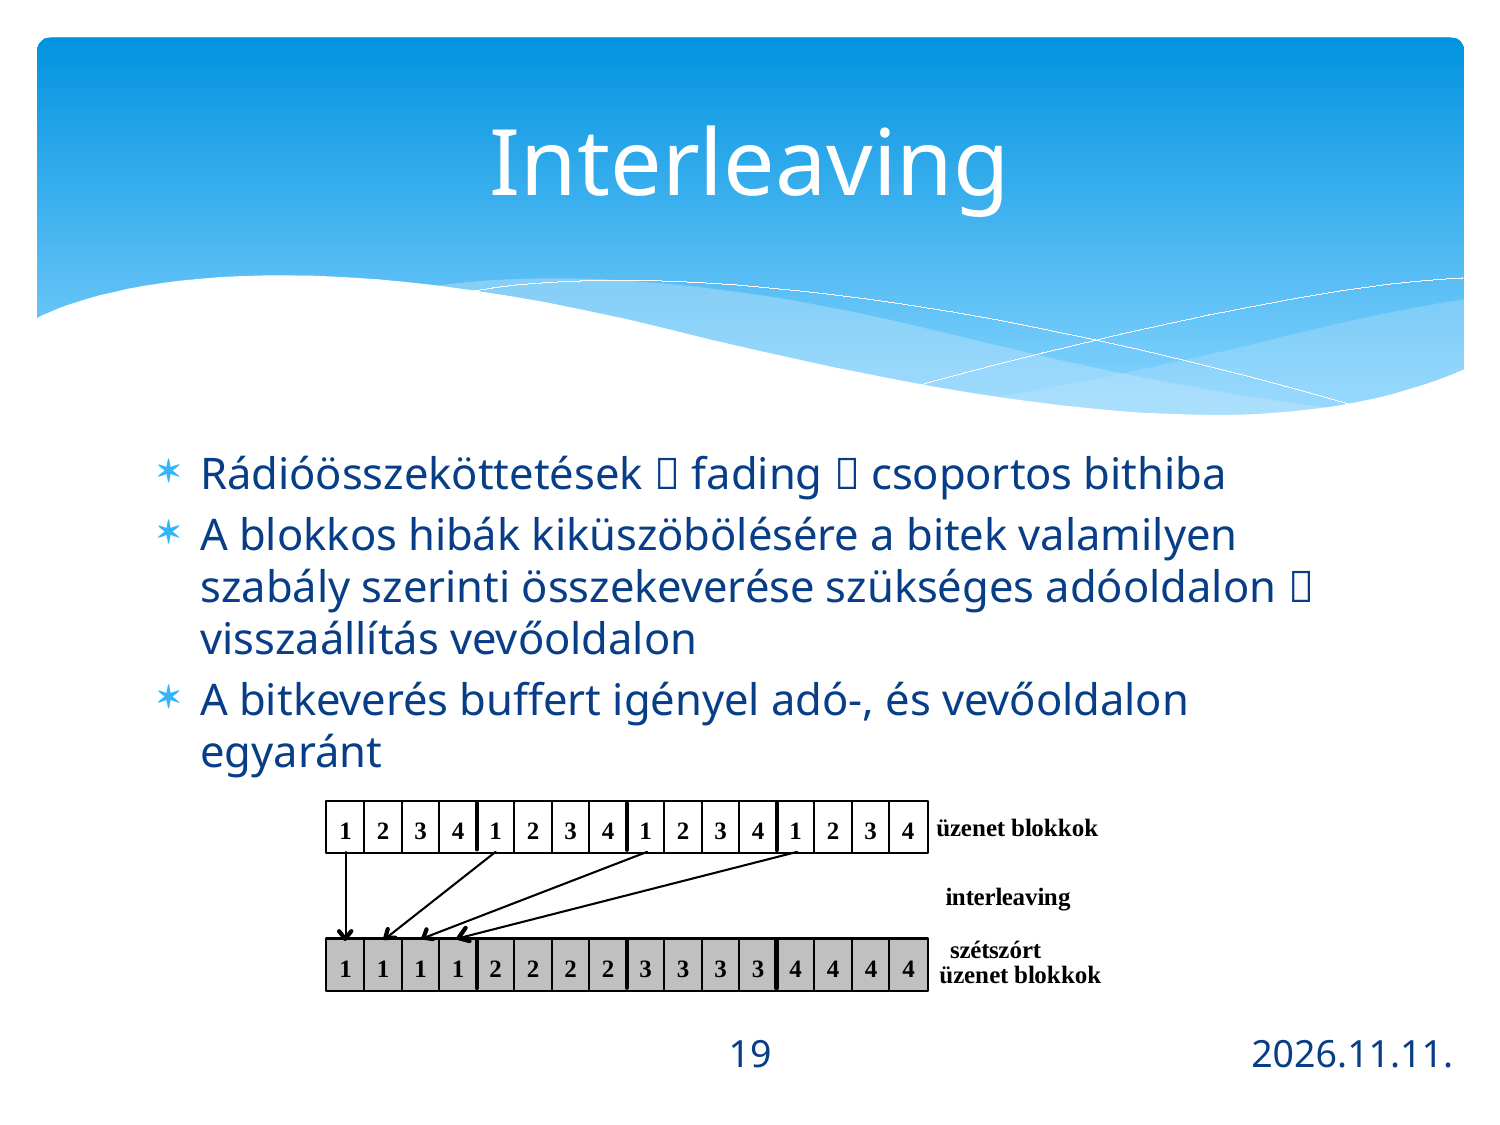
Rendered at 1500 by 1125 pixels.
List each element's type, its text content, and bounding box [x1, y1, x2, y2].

title Interleaving [75, 55, 1425, 261]
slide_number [847, 1025, 1469, 1086]
list Rádióösszeköttetések  fading  csoportos bithiba A blokkos hibák kiküszöbölésére a bitek valamilyen szabály szerinti összekeverése szükséges adóoldalon  visszaállítás vevőoldalon A bitkeverés buffert igényel adó-, és vevőoldalon egyaránt [143, 438, 1359, 787]
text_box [324, 798, 1114, 993]
slide_number 19 [654, 1025, 846, 1086]
